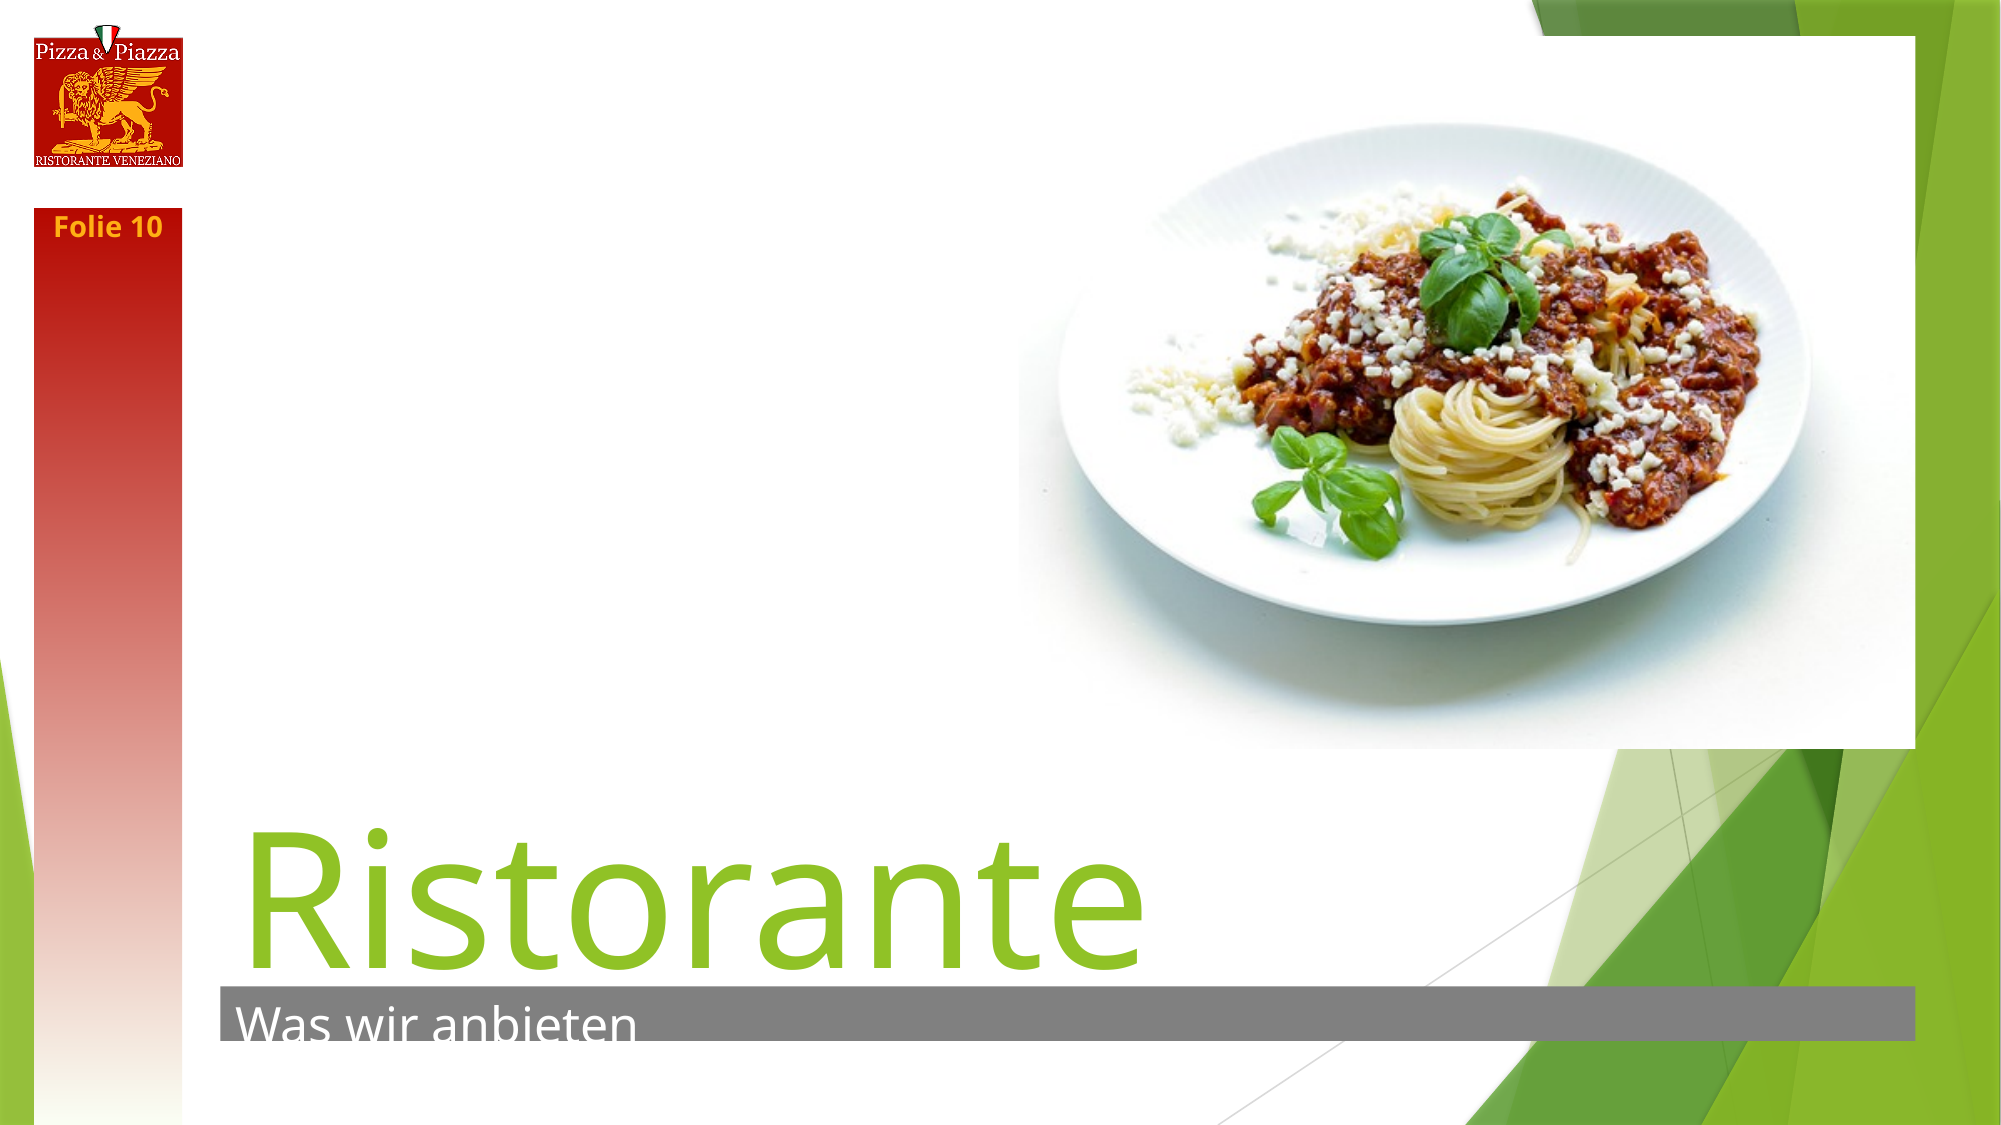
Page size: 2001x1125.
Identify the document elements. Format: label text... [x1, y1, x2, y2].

title Ristorante [220, 768, 1916, 1014]
picture [1018, 36, 1916, 749]
picture [34, 25, 183, 167]
list Was wir anbieten [220, 1014, 1916, 1041]
